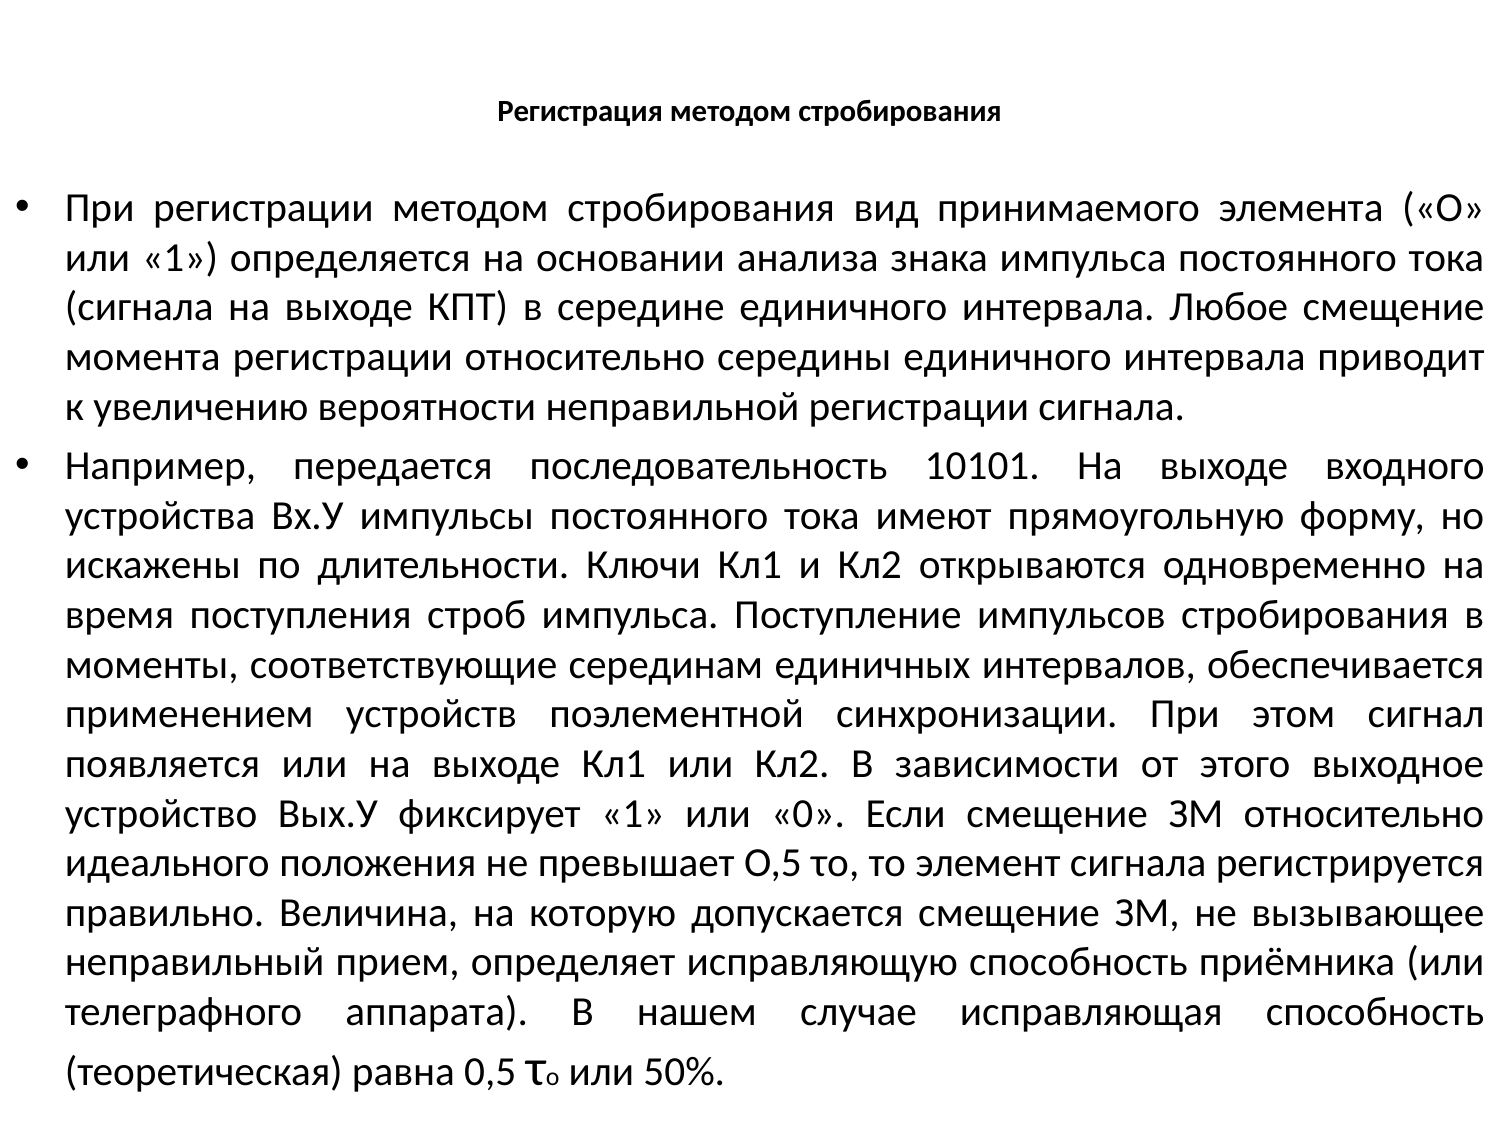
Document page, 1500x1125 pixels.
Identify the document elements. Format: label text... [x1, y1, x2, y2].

title Регистрация методом стробирования [75, 45, 1425, 172]
list При регистрации методом стробирования вид принимаемого элемента («О» или «1») определяется на основании анализа знака импульса постоянного тока (сигнала на выходе КПТ) в середине единичного интервала. Любое смещение момента регистрации относительно середины единичного интервала приводит к увеличению вероятности неправильной регистрации сигнала. Например, передается последовательность 10101. На выходе входного устройства Вх.У импульсы постоянного тока имеют прямоугольную форму, но искажены по длительности. Ключи Кл1 и Кл2 открываются одновременно на время поступления строб импульса. Поступление импульсов стробирования в моменты, соответствующие серединам единичных интервалов, обеспечивается применением устройств поэлементной синхронизации. При этом сигнал появляется или на выходе Кл1 или Кл2. В зависимости от этого выходное устройство Вых.У фиксирует «1» или «0». Если смещение ЗМ относительно идеального положения не превышает О,5 τо, то элемент сигнала регистрируется правильно. Величина, на которую допускается смещение ЗМ, не вызывающее неправильный прием, определяет исправляющую способность приёмника (или телеграфного аппарата). В нашем случае исправляющая способность (теоретическая) равна 0,5 τо или 50%. [0, 172, 1500, 1125]
